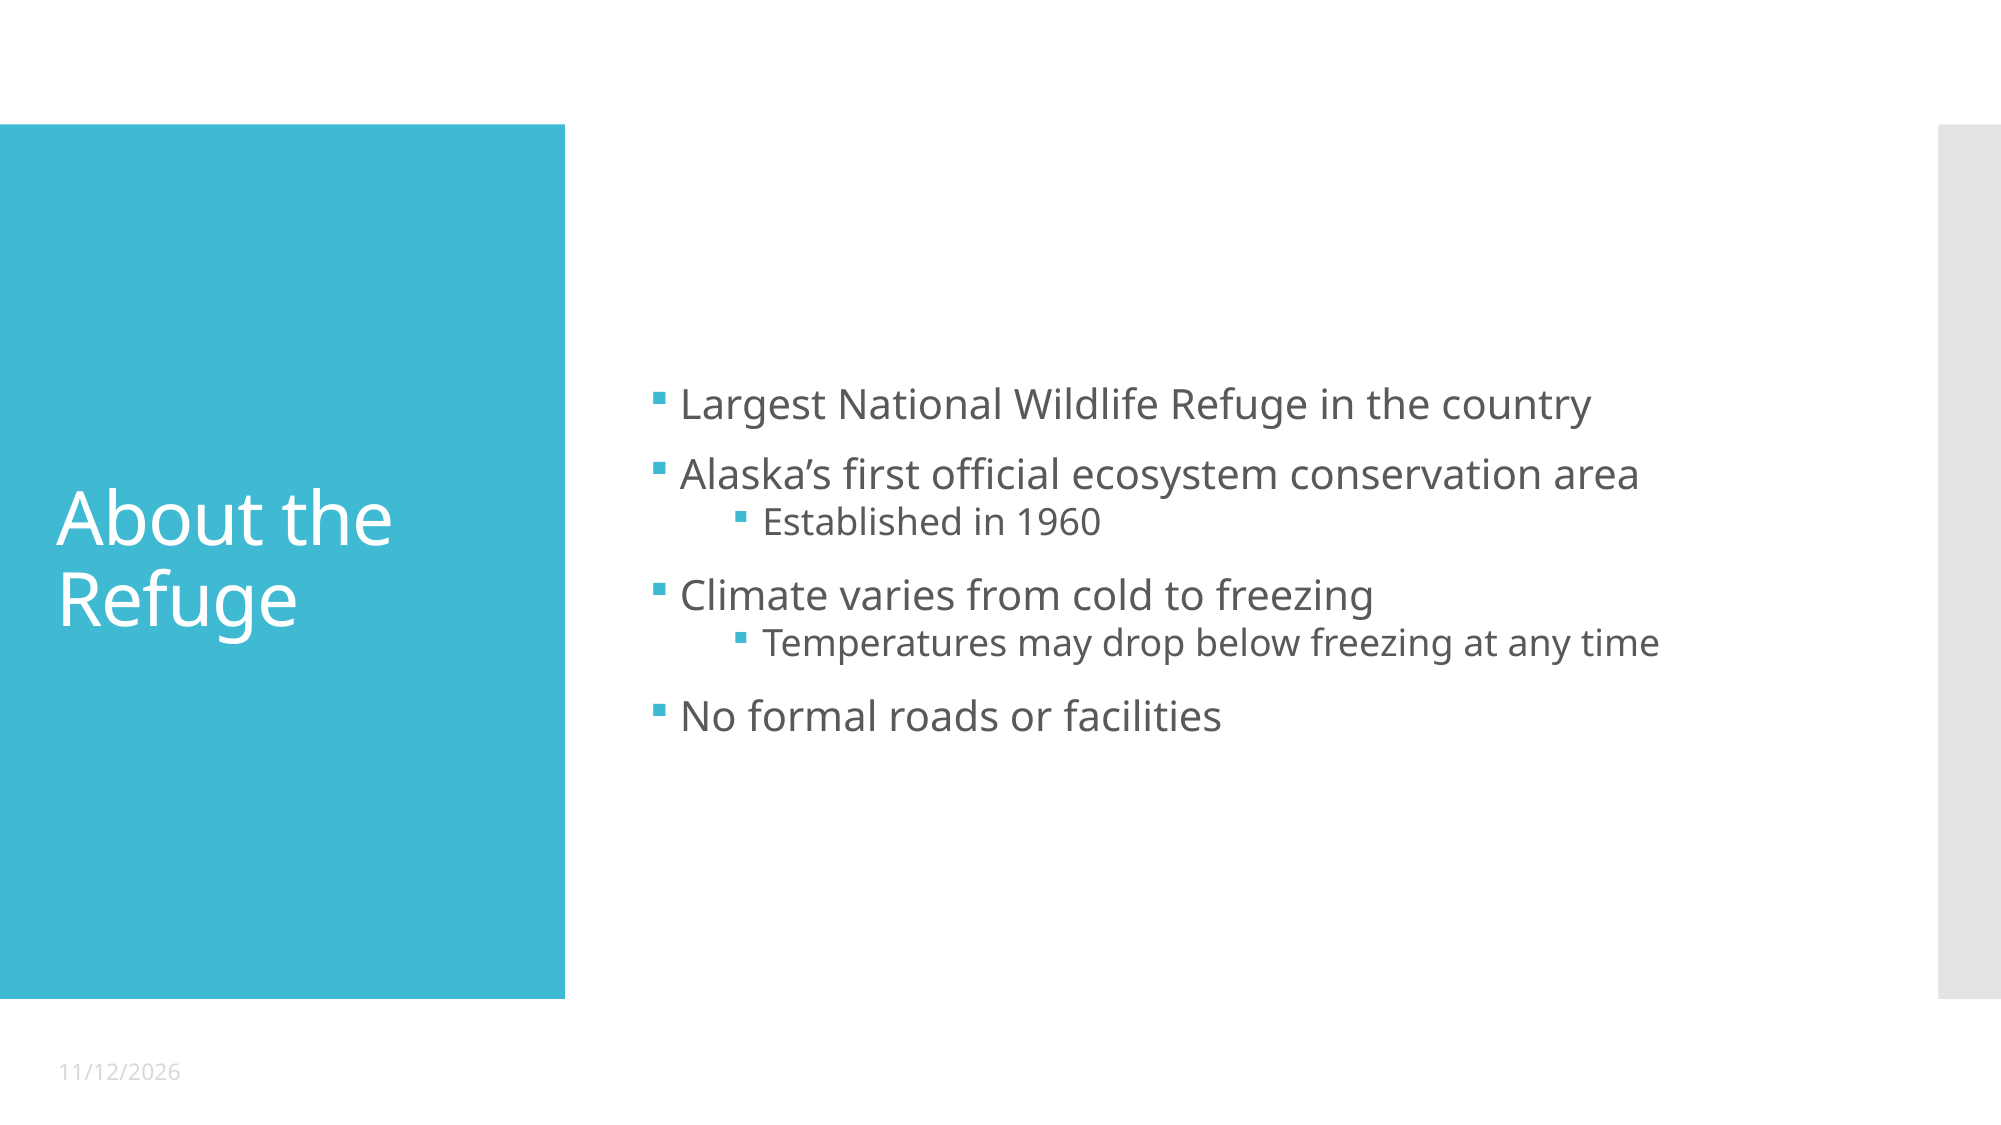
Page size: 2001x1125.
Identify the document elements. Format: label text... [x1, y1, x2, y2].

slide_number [43, 1042, 493, 1103]
title About the Refuge [41, 184, 525, 940]
list Largest National Wildlife Refuge in the country Alaska’s first official ecosystem conservation area Established in 1960 Climate varies from cold to freezing Temperatures may drop below freezing at any time No formal roads or facilities [634, 141, 1835, 982]
